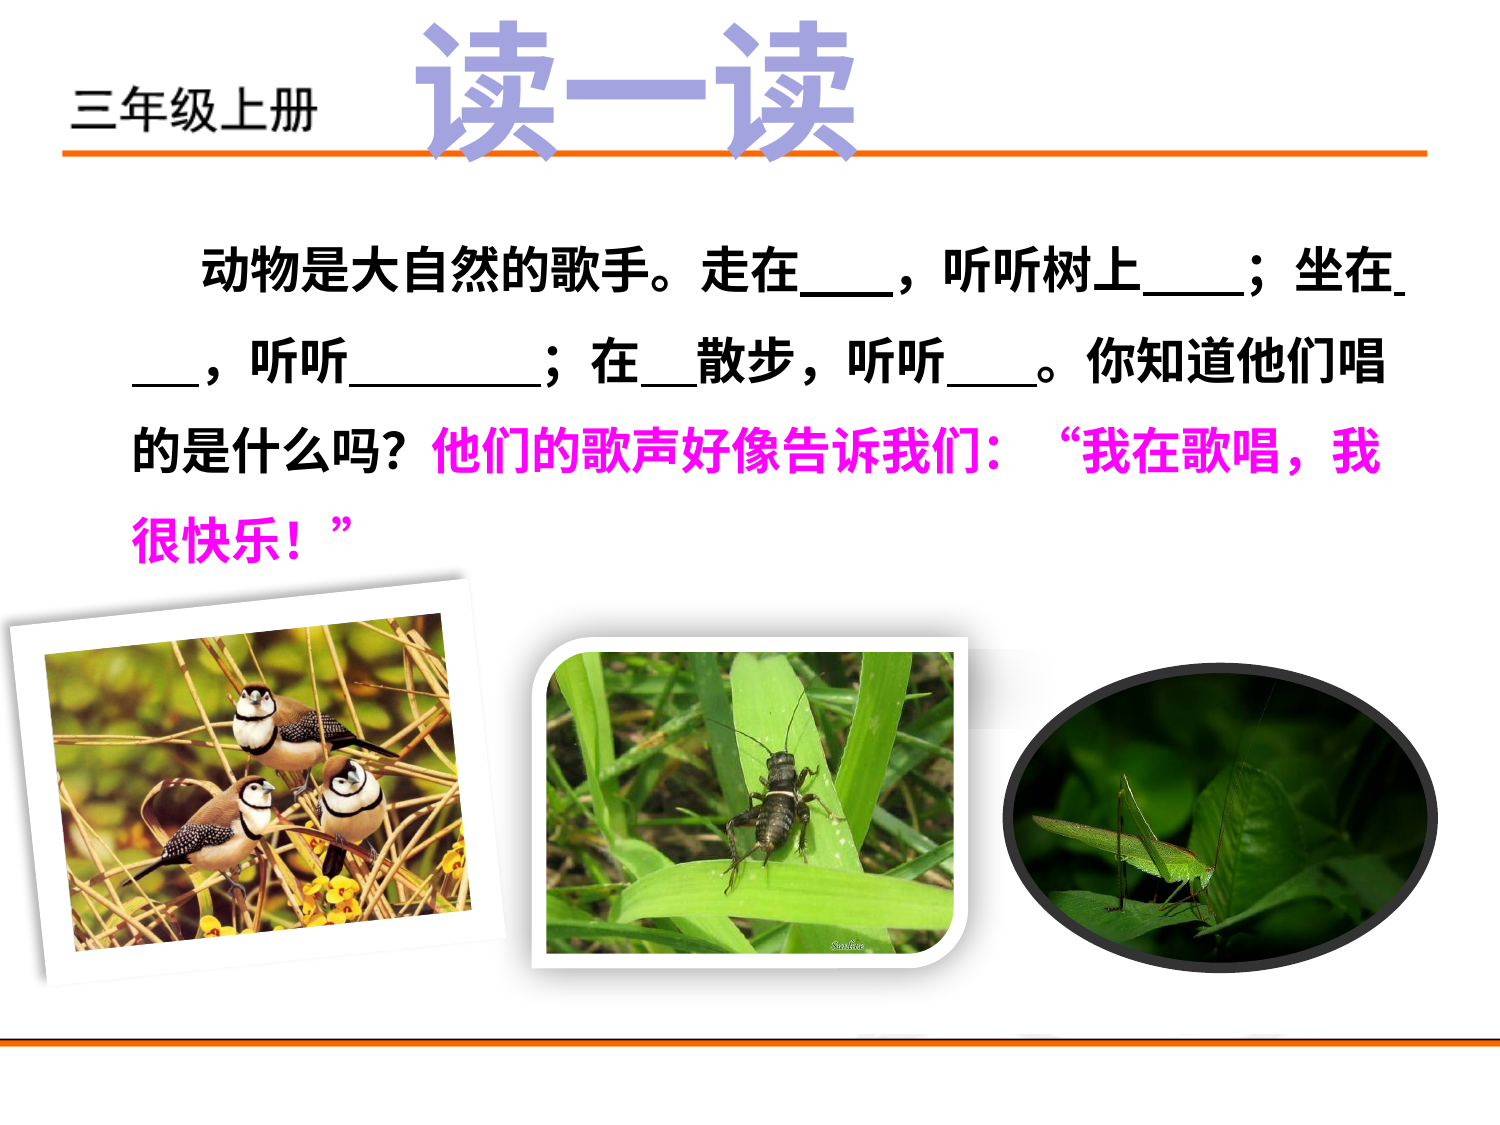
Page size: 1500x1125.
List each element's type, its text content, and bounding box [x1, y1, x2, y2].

text_box 动物是大自然的歌手。走在 ，听听树上 ；坐在 ，听听 ；在 散步，听听 。你知道他们唱的是什么吗？他们的歌声好像告诉我们：“我在歌唱，我很快乐！” [117, 187, 1421, 578]
picture [0, 0, 1500, 1125]
text_box 读一读 [396, 0, 877, 186]
